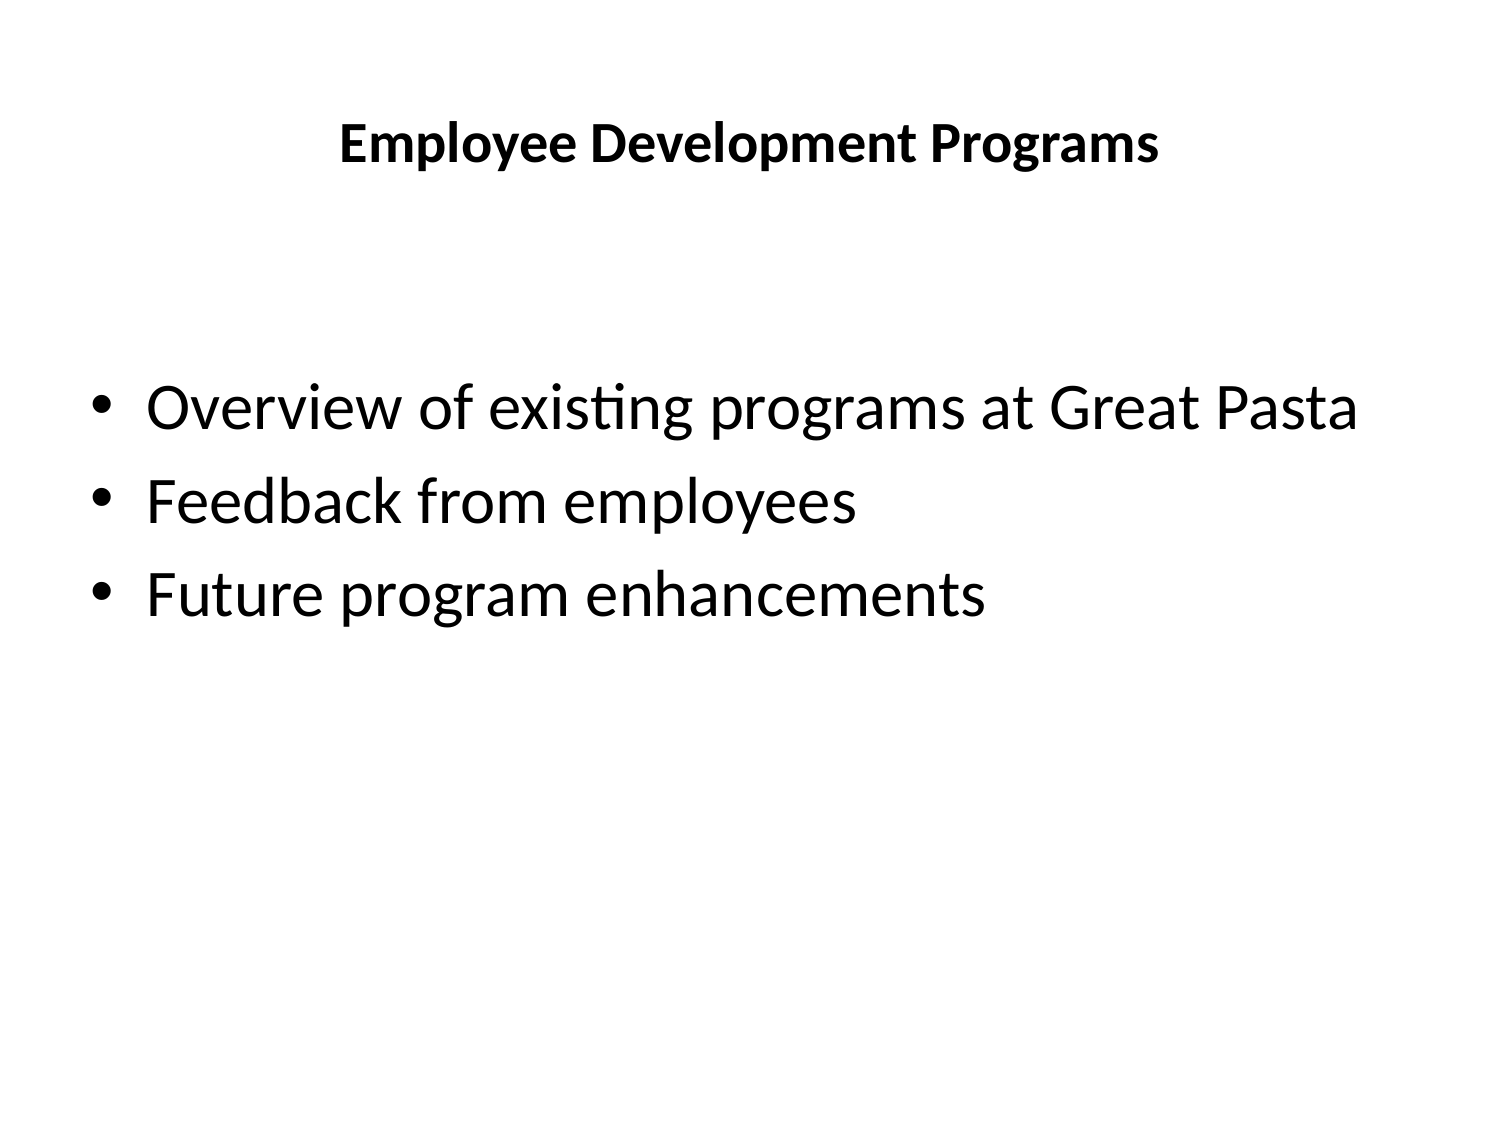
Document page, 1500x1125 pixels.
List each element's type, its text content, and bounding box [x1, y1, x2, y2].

title Employee Development Programs [75, 45, 1425, 233]
list Overview of existing programs at Great Pasta Feedback from employees Future program enhancements [75, 262, 1425, 1005]
